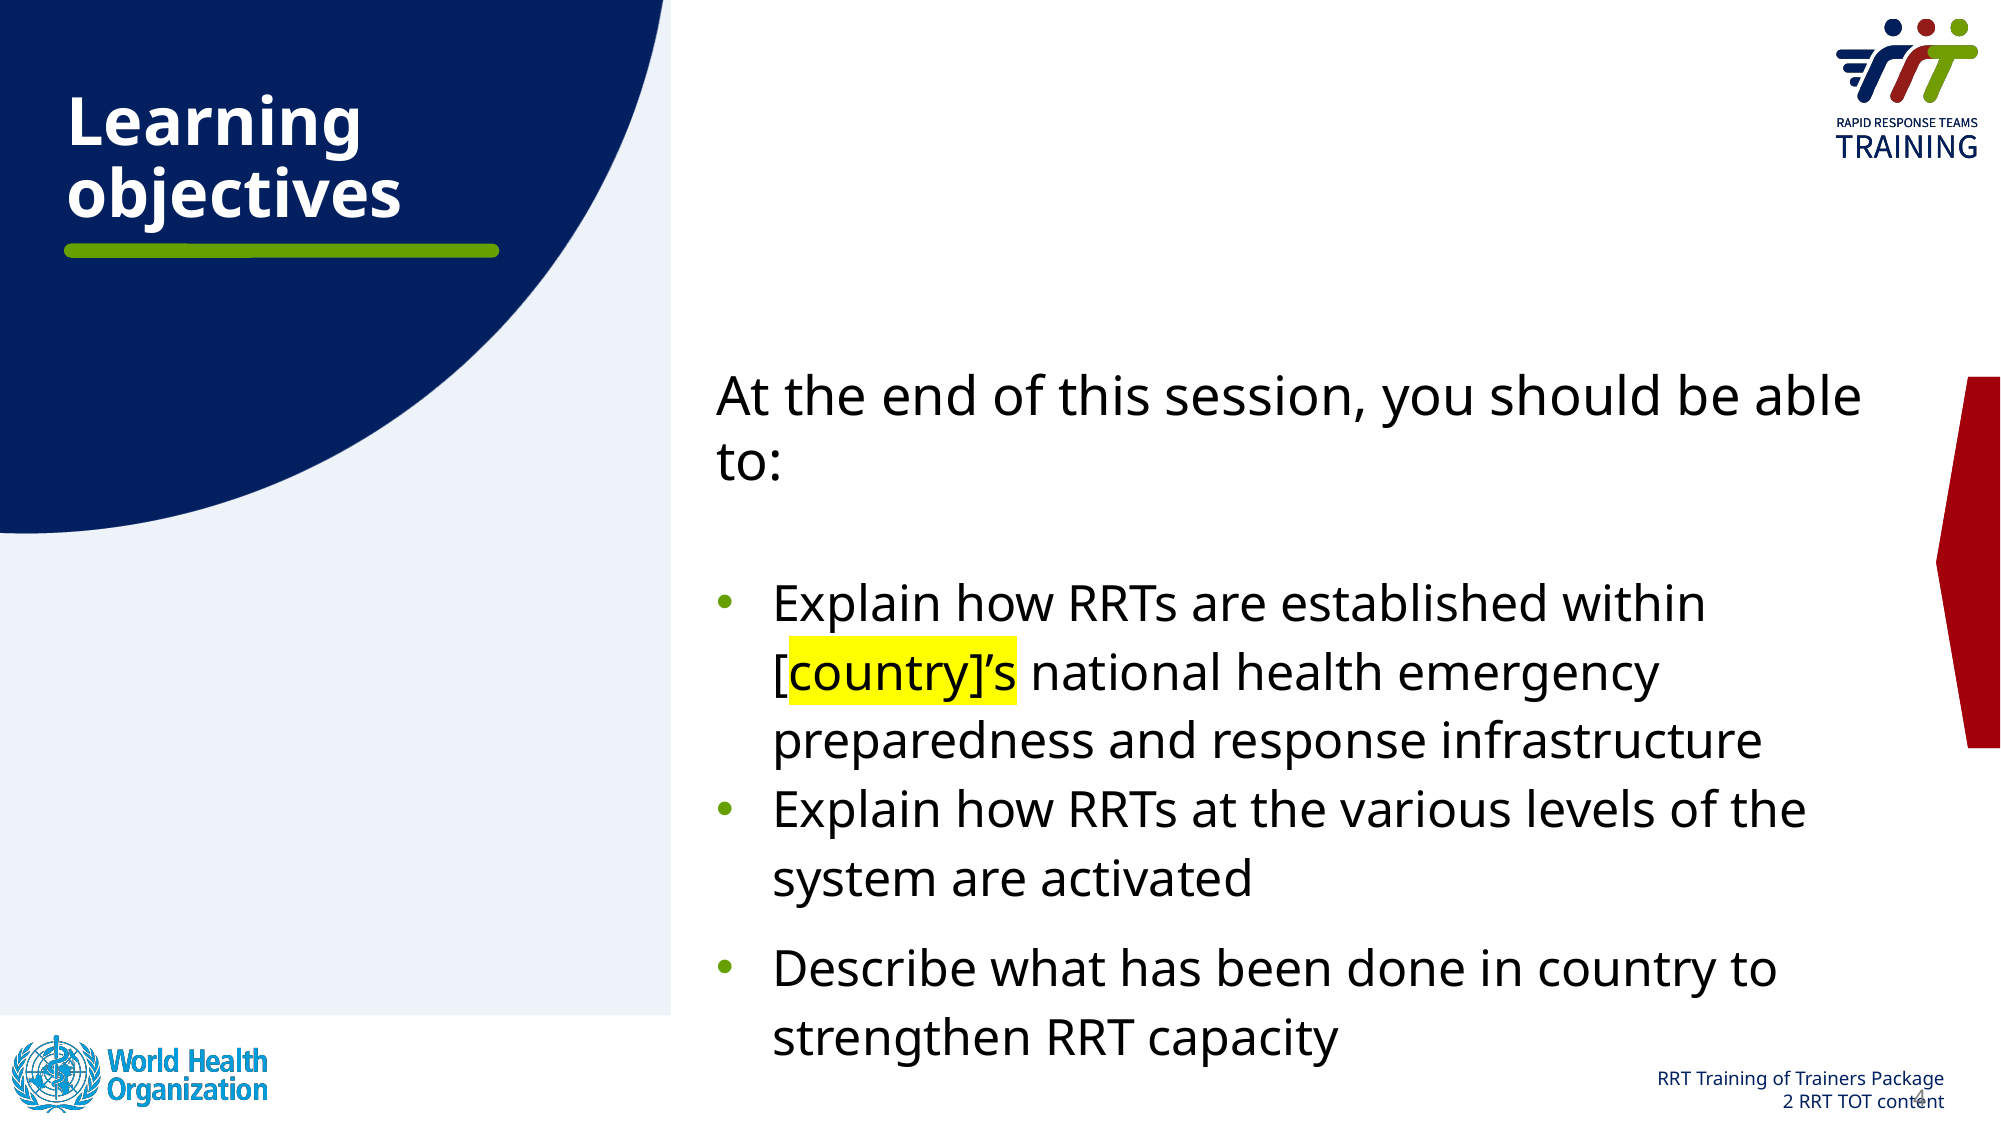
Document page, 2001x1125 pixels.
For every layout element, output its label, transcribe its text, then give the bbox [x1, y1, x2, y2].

text_box Learning objectives [65, 87, 495, 232]
picture [59, 1035, 267, 1113]
picture [46, 1056, 54, 1062]
picture [0, 0, 670, 538]
text_box At the end of this session, you should be able to: Explain how RRTs are established within [country]’s national health emergency preparedness and response infrastructure Explain how RRTs at the various levels of the system are activated Describe what has been done in country to strengthen RRT capacity [708, 354, 1921, 1074]
picture [22, 1062, 26, 1077]
picture [12, 1035, 54, 1068]
picture [40, 1062, 47, 1070]
picture [34, 1054, 43, 1078]
picture [1835, 19, 1978, 167]
picture [50, 1108, 62, 1113]
picture [30, 1083, 37, 1091]
picture [12, 1083, 48, 1113]
picture [71, 1053, 90, 1091]
picture [24, 1054, 36, 1087]
text_box [1936, 376, 2000, 749]
picture [36, 1088, 78, 1105]
